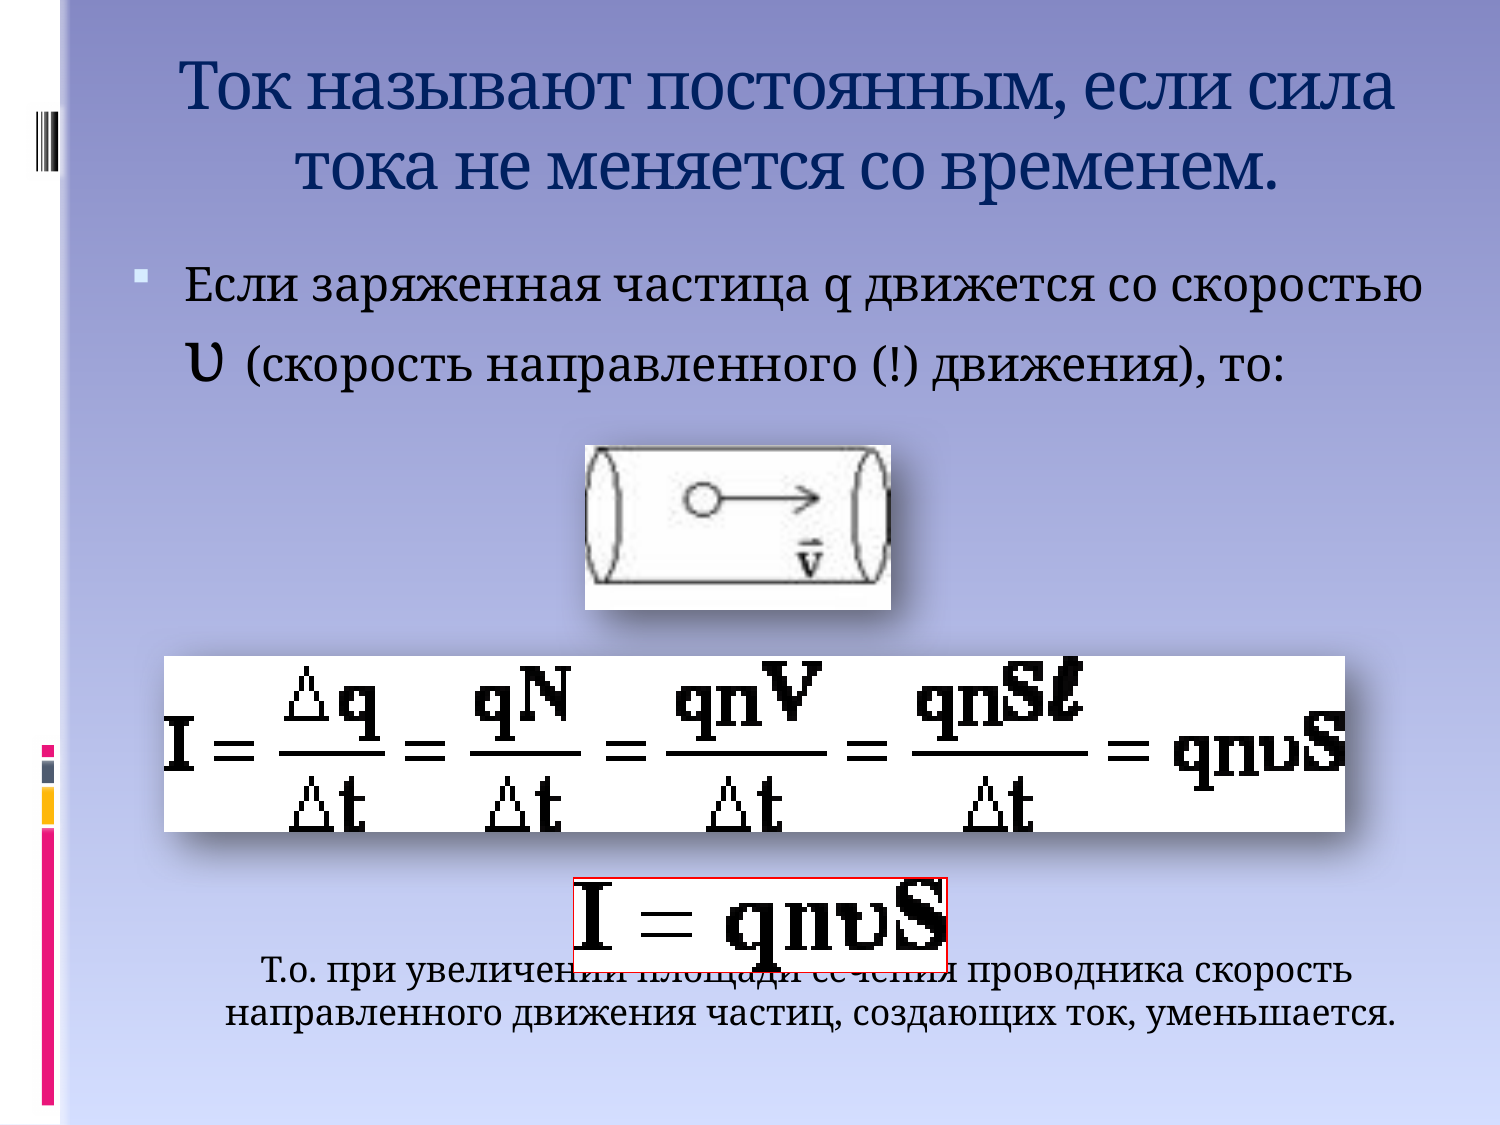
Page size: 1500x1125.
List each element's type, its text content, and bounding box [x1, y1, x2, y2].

picture [585, 444, 892, 611]
title Ток называют постоянным, если сила тока не меняется со временем. [150, 35, 1425, 211]
list Если заряженная частица q движется со скоростью υ (скорость направленного (!) движения), то: Т.о. при увеличении площади сечения проводника скорость направленного движения частиц, создающих ток, уменьшается. [105, 246, 1454, 1090]
picture [573, 878, 947, 973]
picture [163, 655, 1345, 833]
